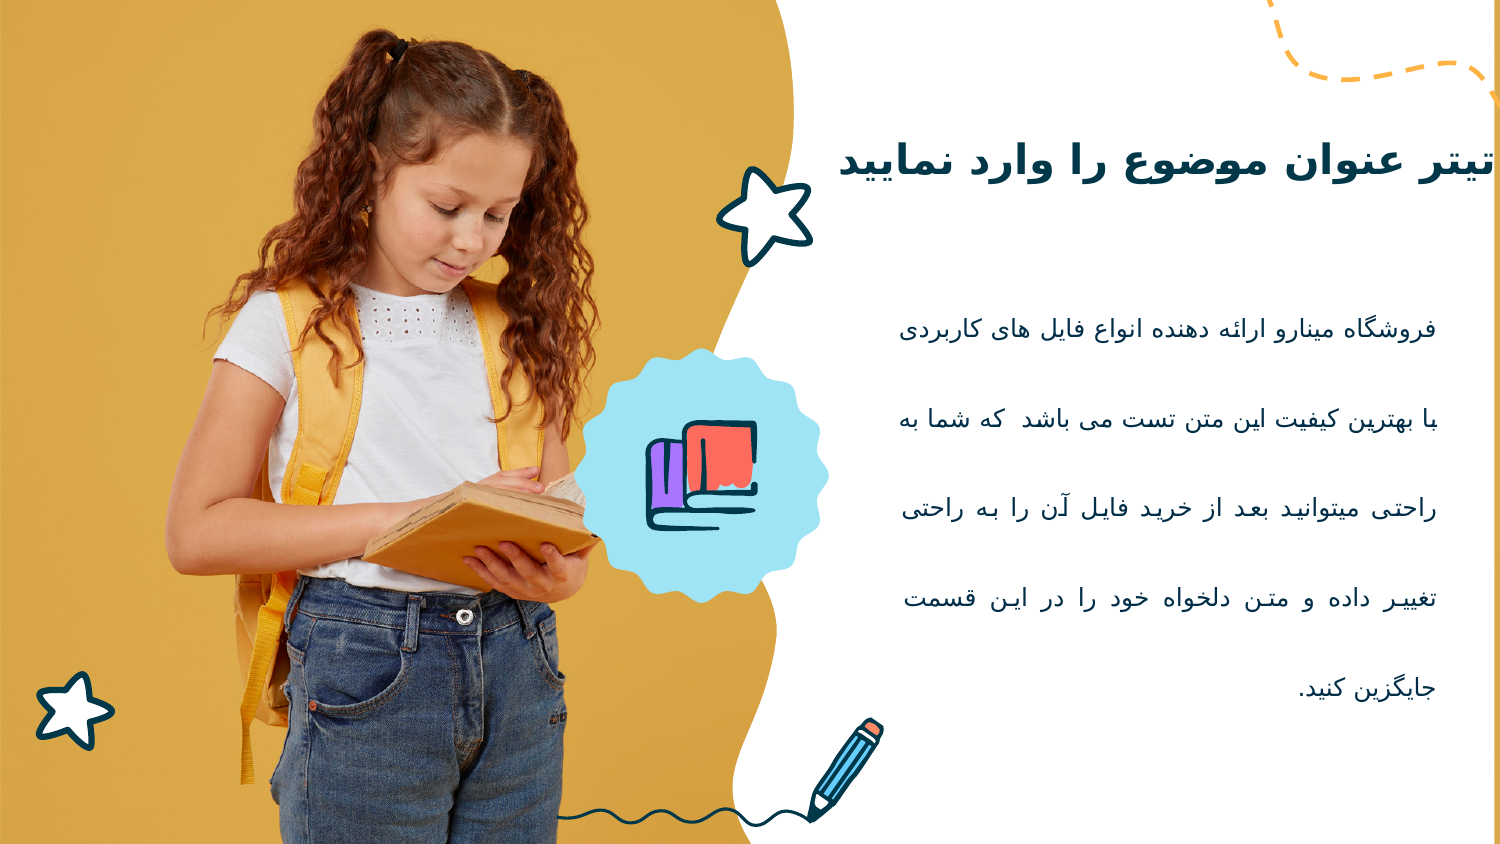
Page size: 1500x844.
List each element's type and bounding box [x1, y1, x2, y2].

text_box [693, 0, 1500, 844]
text_box [556, 717, 885, 826]
text_box [38, 674, 113, 748]
picture [0, 0, 693, 844]
text_box [573, 348, 830, 604]
